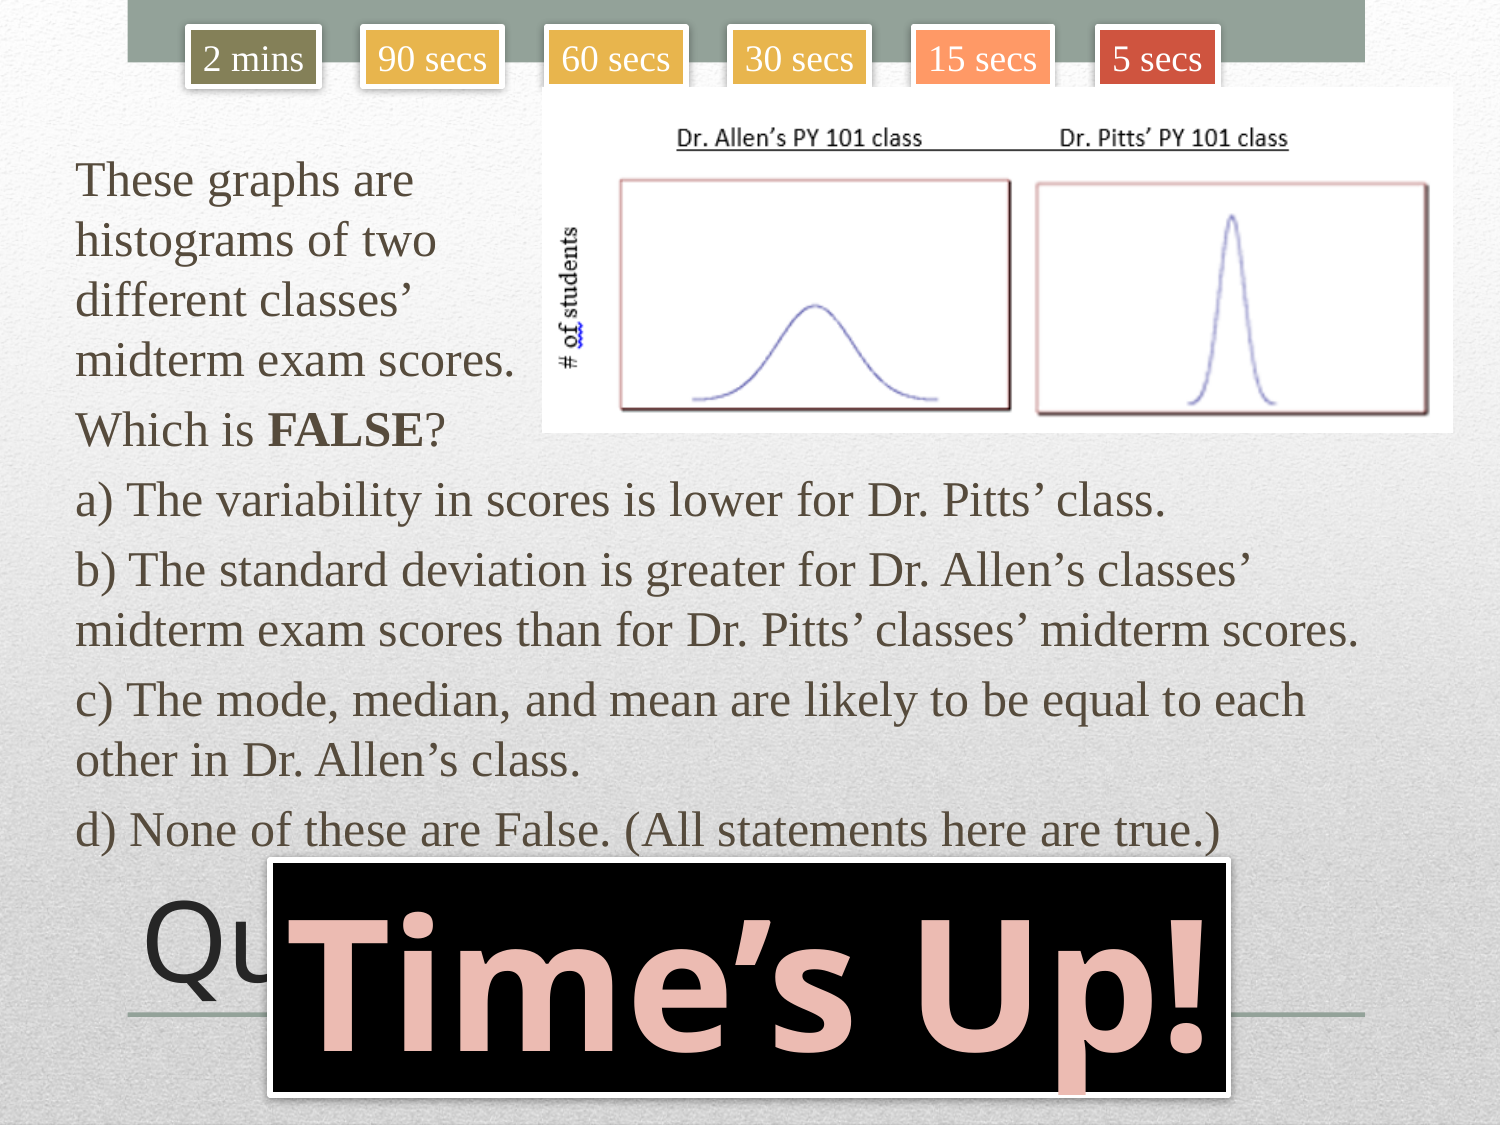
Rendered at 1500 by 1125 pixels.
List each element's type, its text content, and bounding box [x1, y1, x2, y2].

title Question 7 [125, 750, 1238, 1013]
text_box These graphs are histograms of two different classes’ midterm exam scores. Which is FALSE? a) The variability in scores is lower for Dr. Pitts’ class. b) The standard deviation is greater for Dr. Allen’s classes’ midterm exam scores than for Dr. Pitts’ classes’ midterm scores. c) The mode, median, and mean are likely to be equal to each other in Dr. Allen’s class. d) None of these are False. (All statements here are true.) [60, 127, 1425, 946]
text_box 15 secs [911, 24, 1055, 86]
text_box 90 secs [360, 24, 505, 89]
picture [541, 86, 1454, 434]
text_box 30 secs [727, 24, 872, 86]
text_box Time’s Up! [267, 857, 1231, 1098]
text_box 60 secs [544, 24, 689, 86]
text_box 5 secs [1095, 24, 1221, 86]
text_box 2 mins [185, 24, 322, 89]
